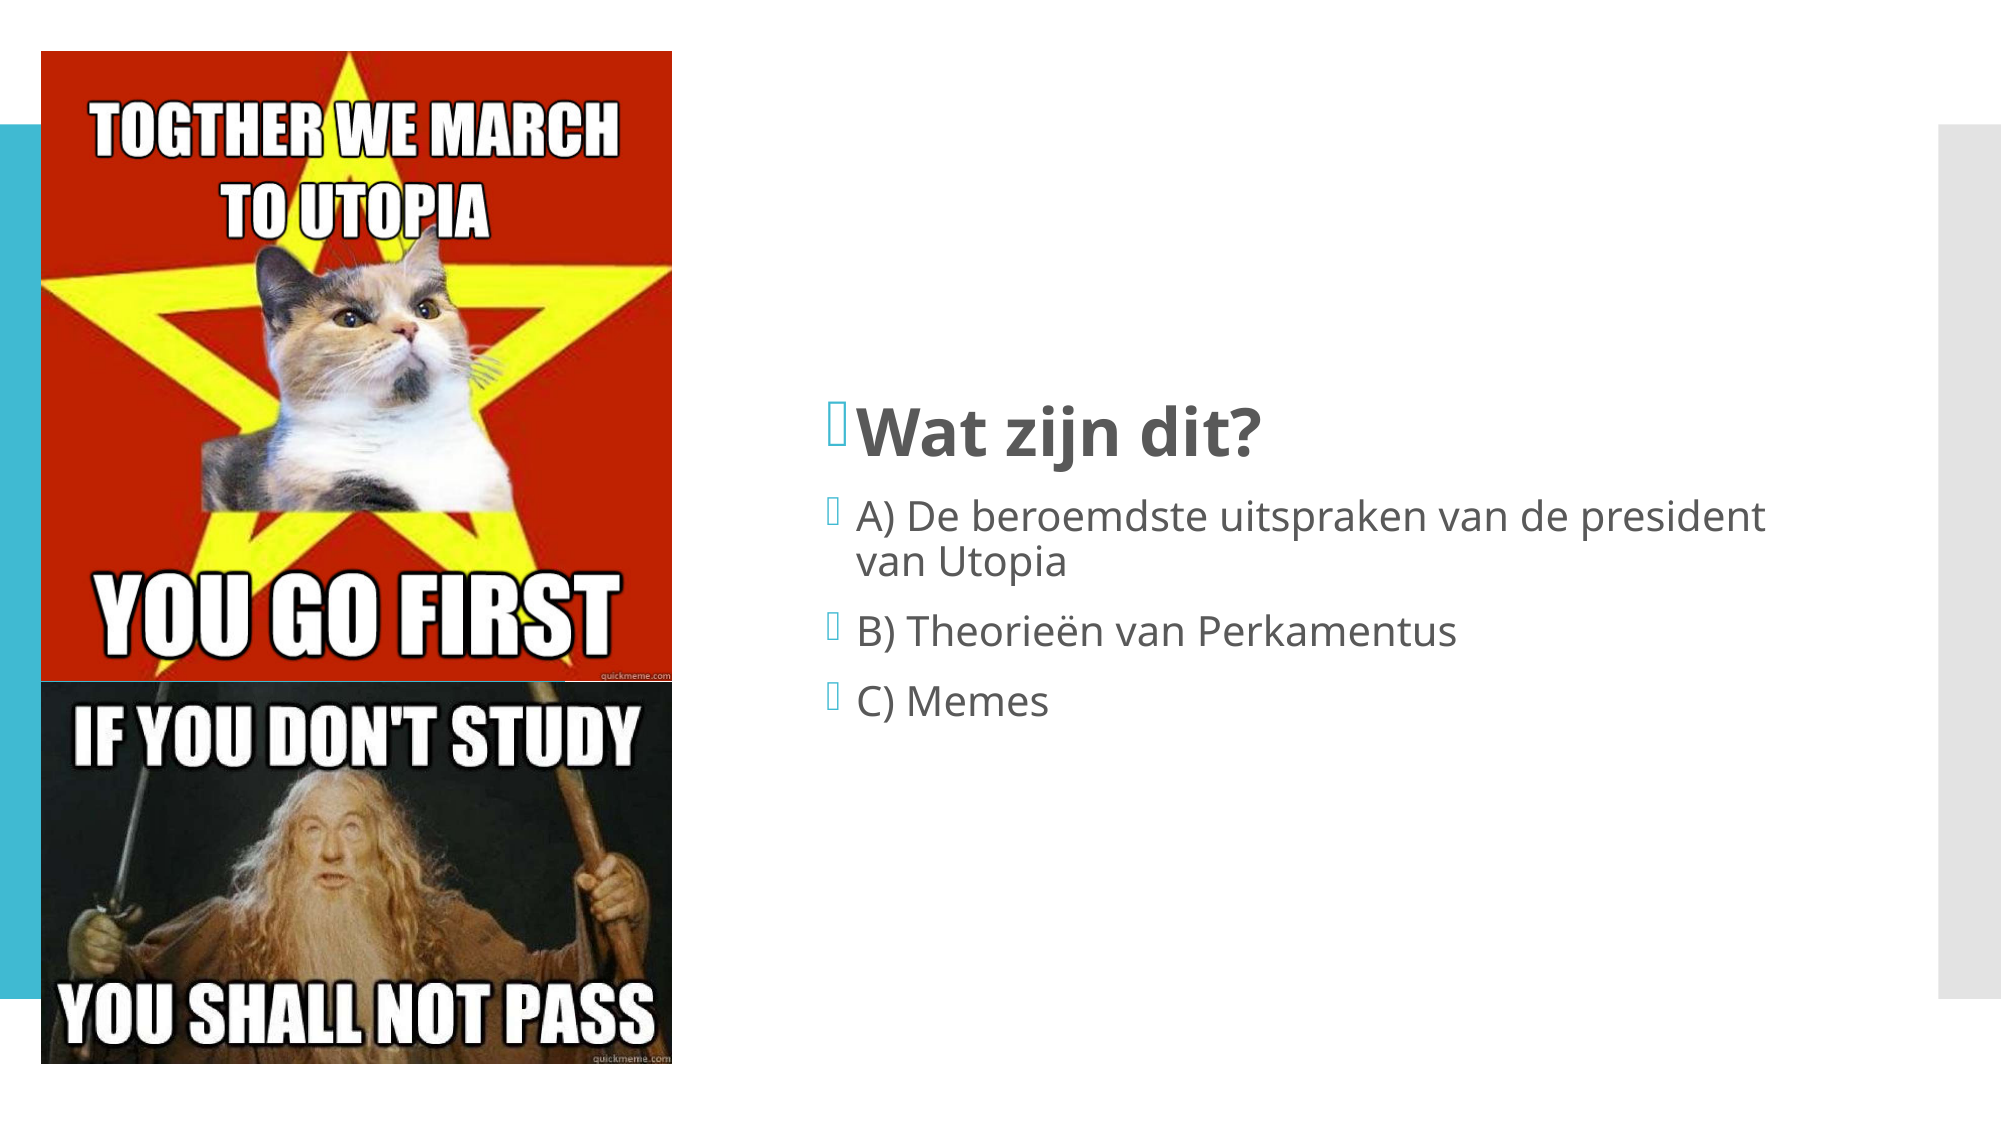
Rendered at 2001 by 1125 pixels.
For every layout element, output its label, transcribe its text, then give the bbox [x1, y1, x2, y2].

picture [41, 682, 672, 1065]
list Wat zijn dit? A) De beroemdste uitspraken van de president van Utopia B) Theorieën van Perkamentus C) Memes [810, 142, 1835, 983]
picture [41, 50, 672, 681]
